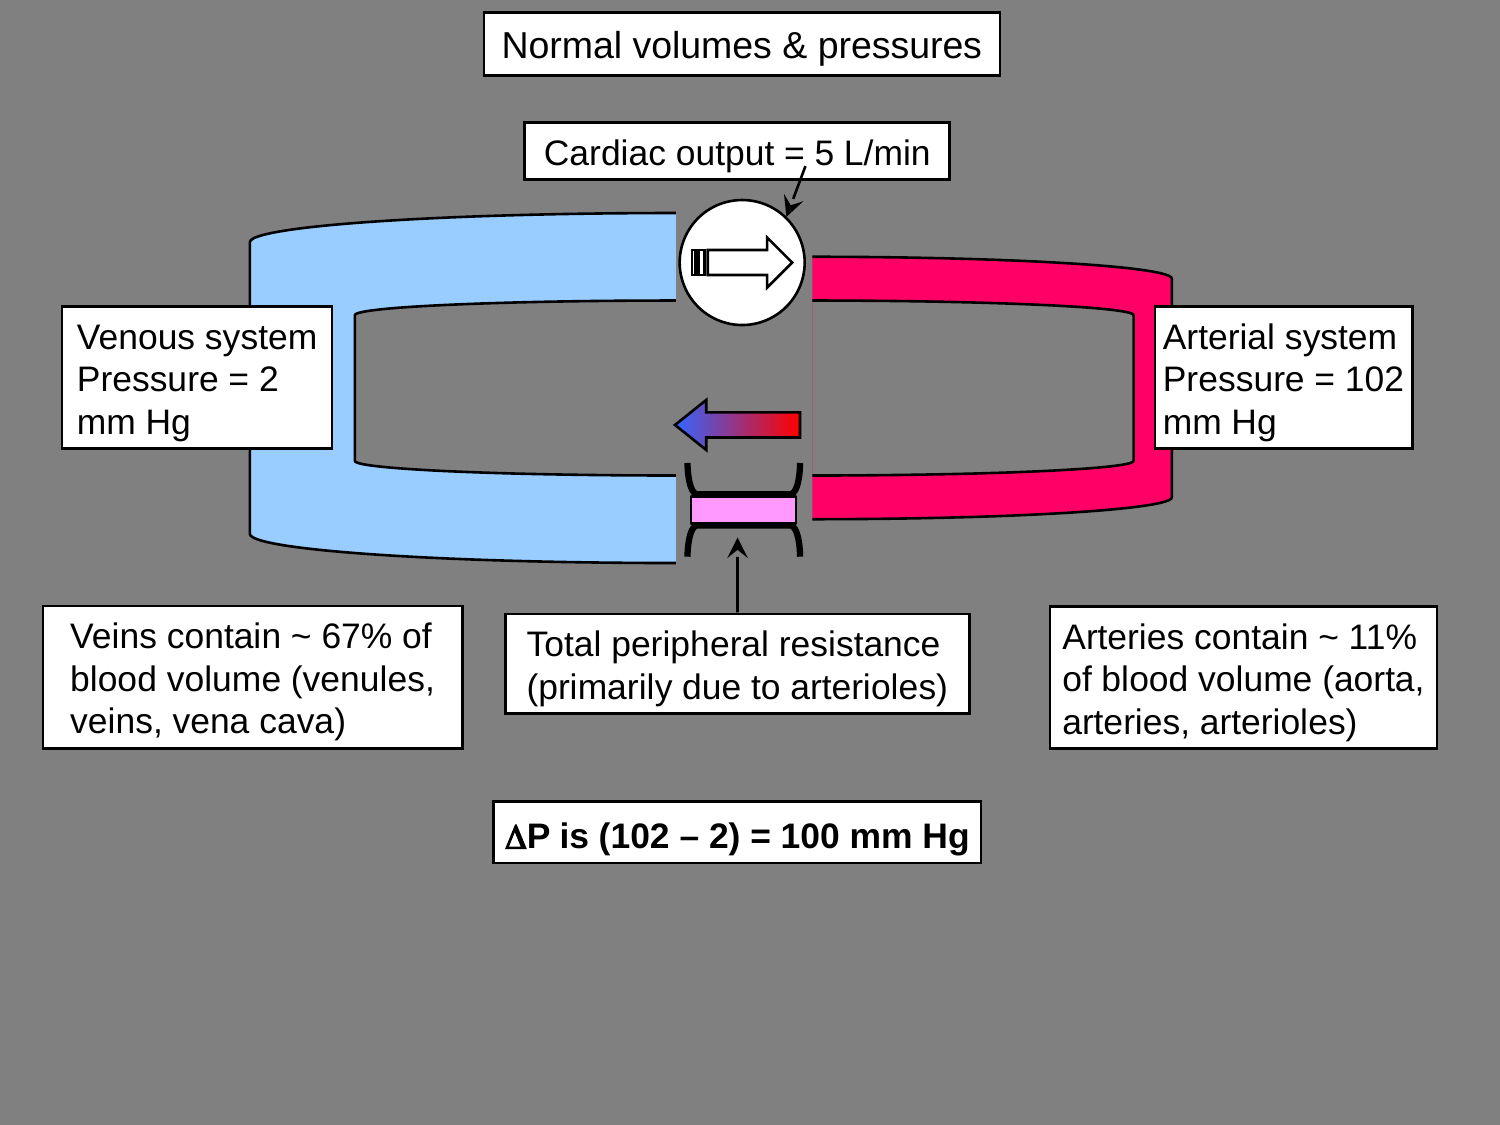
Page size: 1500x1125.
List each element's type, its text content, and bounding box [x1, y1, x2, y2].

title Normal volumes & pressures [483, 11, 1001, 77]
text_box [42, 120, 1438, 751]
text_box DP is (102 – 2) = 100 mm Hg [493, 801, 982, 863]
